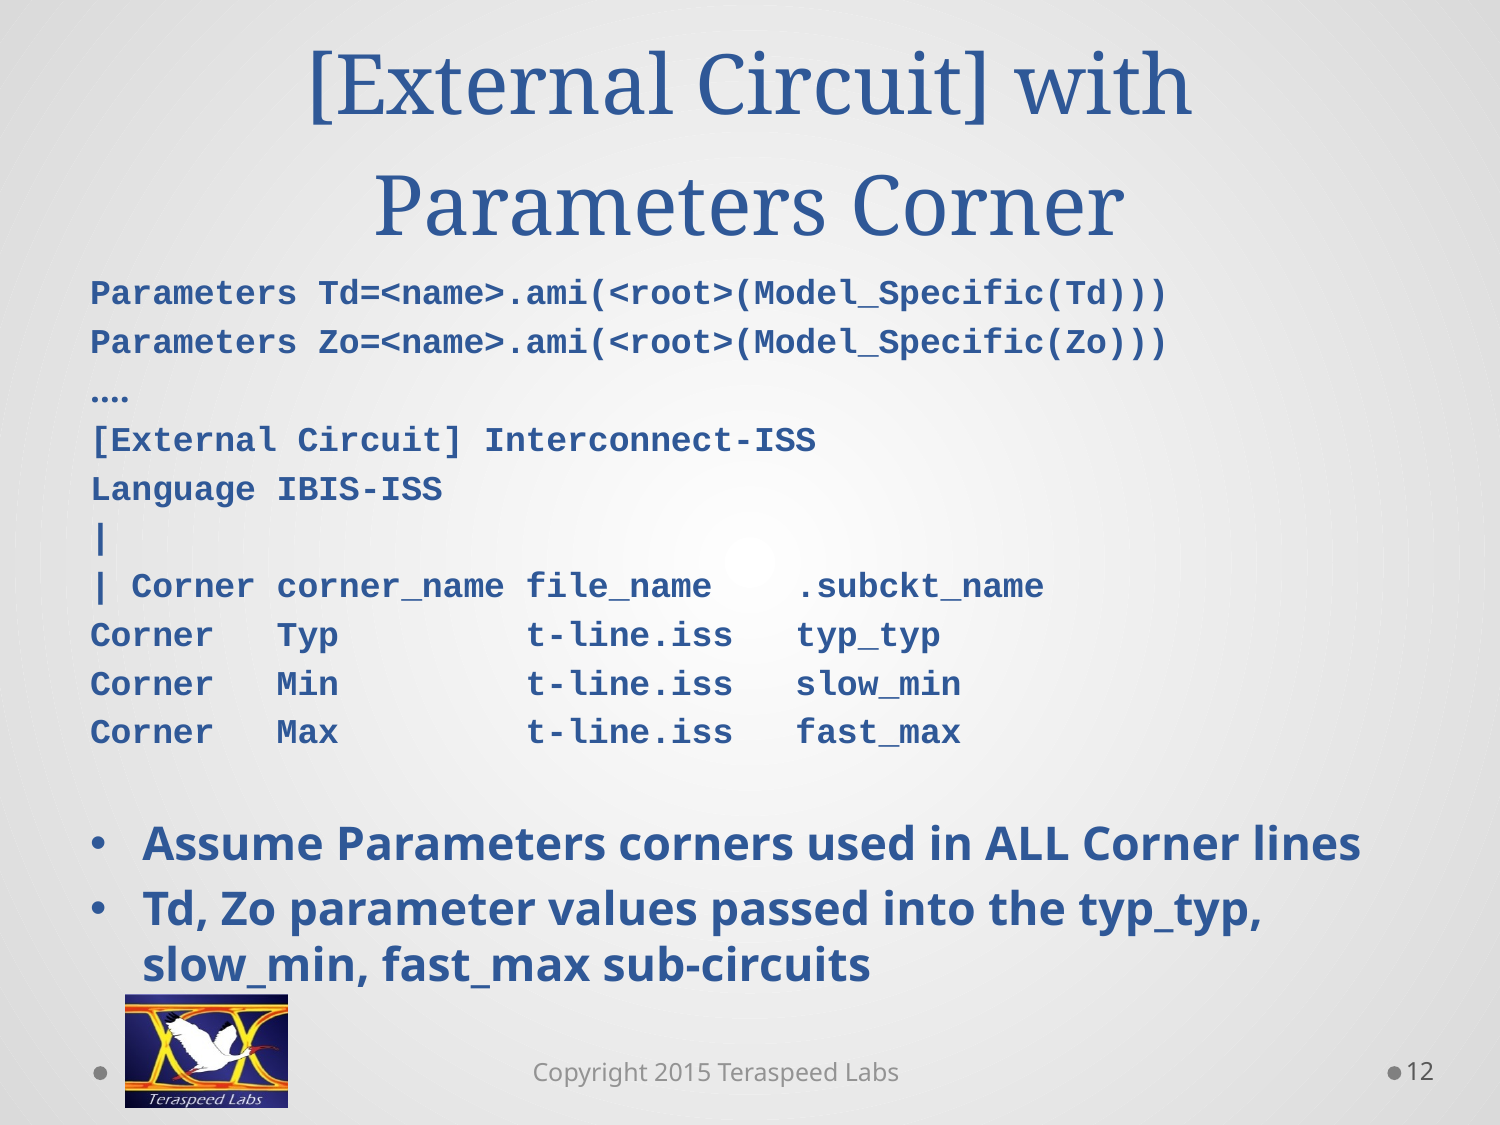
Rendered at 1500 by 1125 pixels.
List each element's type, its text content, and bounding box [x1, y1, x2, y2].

footer Copyright 2015 Teraspeed Labs [525, 1043, 993, 1103]
title [External Circuit] with Parameters Corner [75, 0, 1425, 262]
slide_number 12 [1401, 1042, 1494, 1103]
picture [125, 1005, 288, 1108]
list Parameters Td=<name>.ami(<root>(Model_Specific(Td))) Parameters Zo=<name>.ami(<root>(Model_Specific(Zo))) …. [External Circuit] Interconnect-ISS Language IBIS-ISS | | Corner corner_name file_name .subckt_name Corner Typ t-line.iss typ_typ Corner Min t-line.iss slow_min Corner Max t-line.iss fast_max Assume Parameters corners used in ALL Corner lines Td, Zo parameter values passed into the typ_typ, slow_min, fast_max sub-circuits [75, 262, 1425, 1005]
